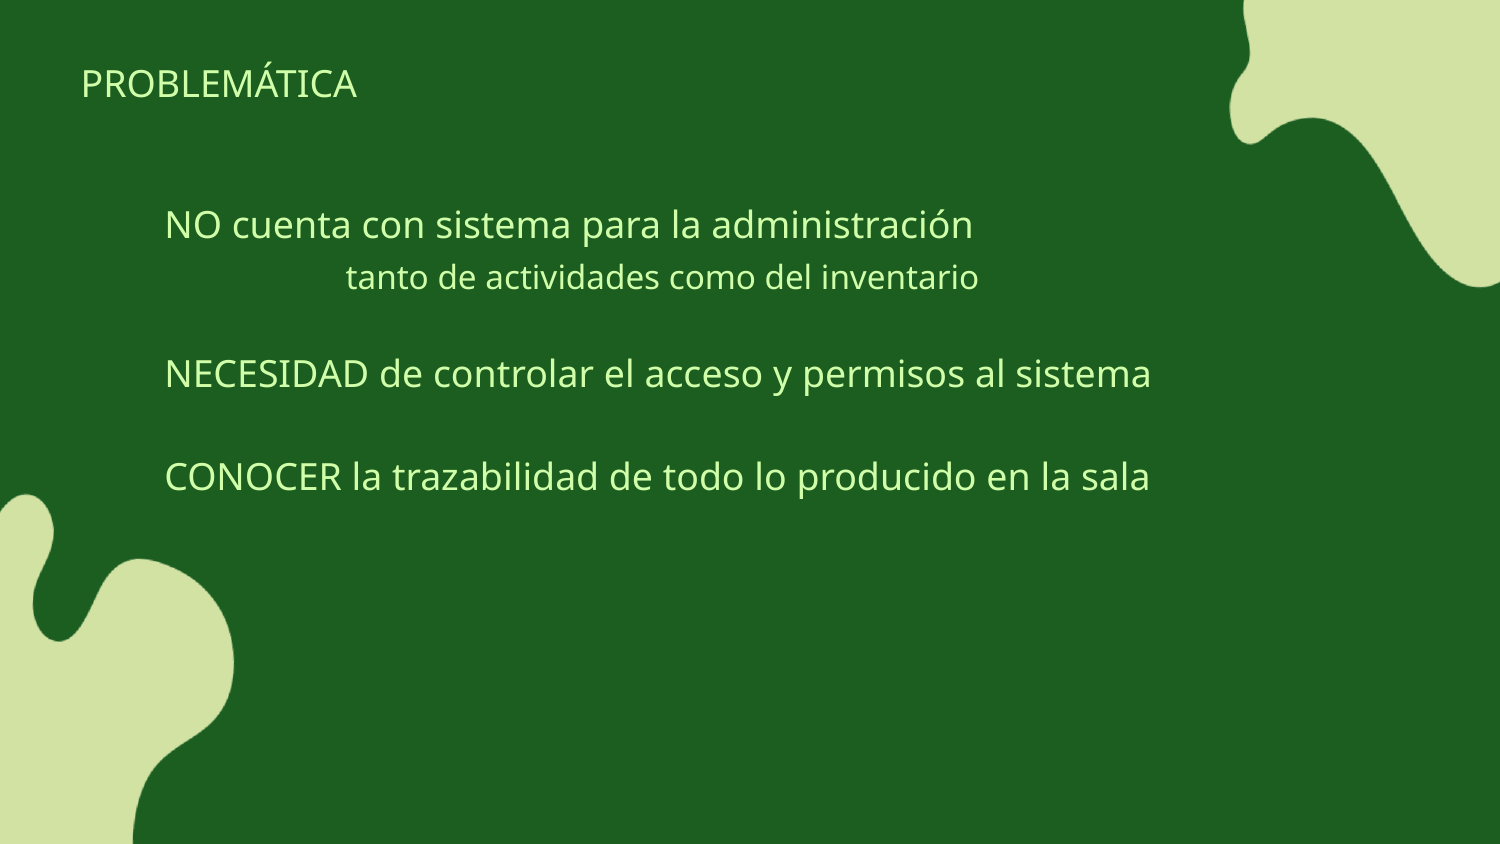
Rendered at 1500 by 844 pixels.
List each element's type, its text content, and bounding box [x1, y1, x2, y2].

picture [0, 473, 327, 844]
subtitle NO cuenta con sistema para la administración tanto de actividades como del inventario NECESIDAD de controlar el acceso y permisos al sistema CONOCER la trazabilidad de todo lo producido en la sala [149, 178, 1296, 560]
picture [1105, 0, 1500, 308]
title PROBLEMÁTICA [65, 74, 471, 120]
